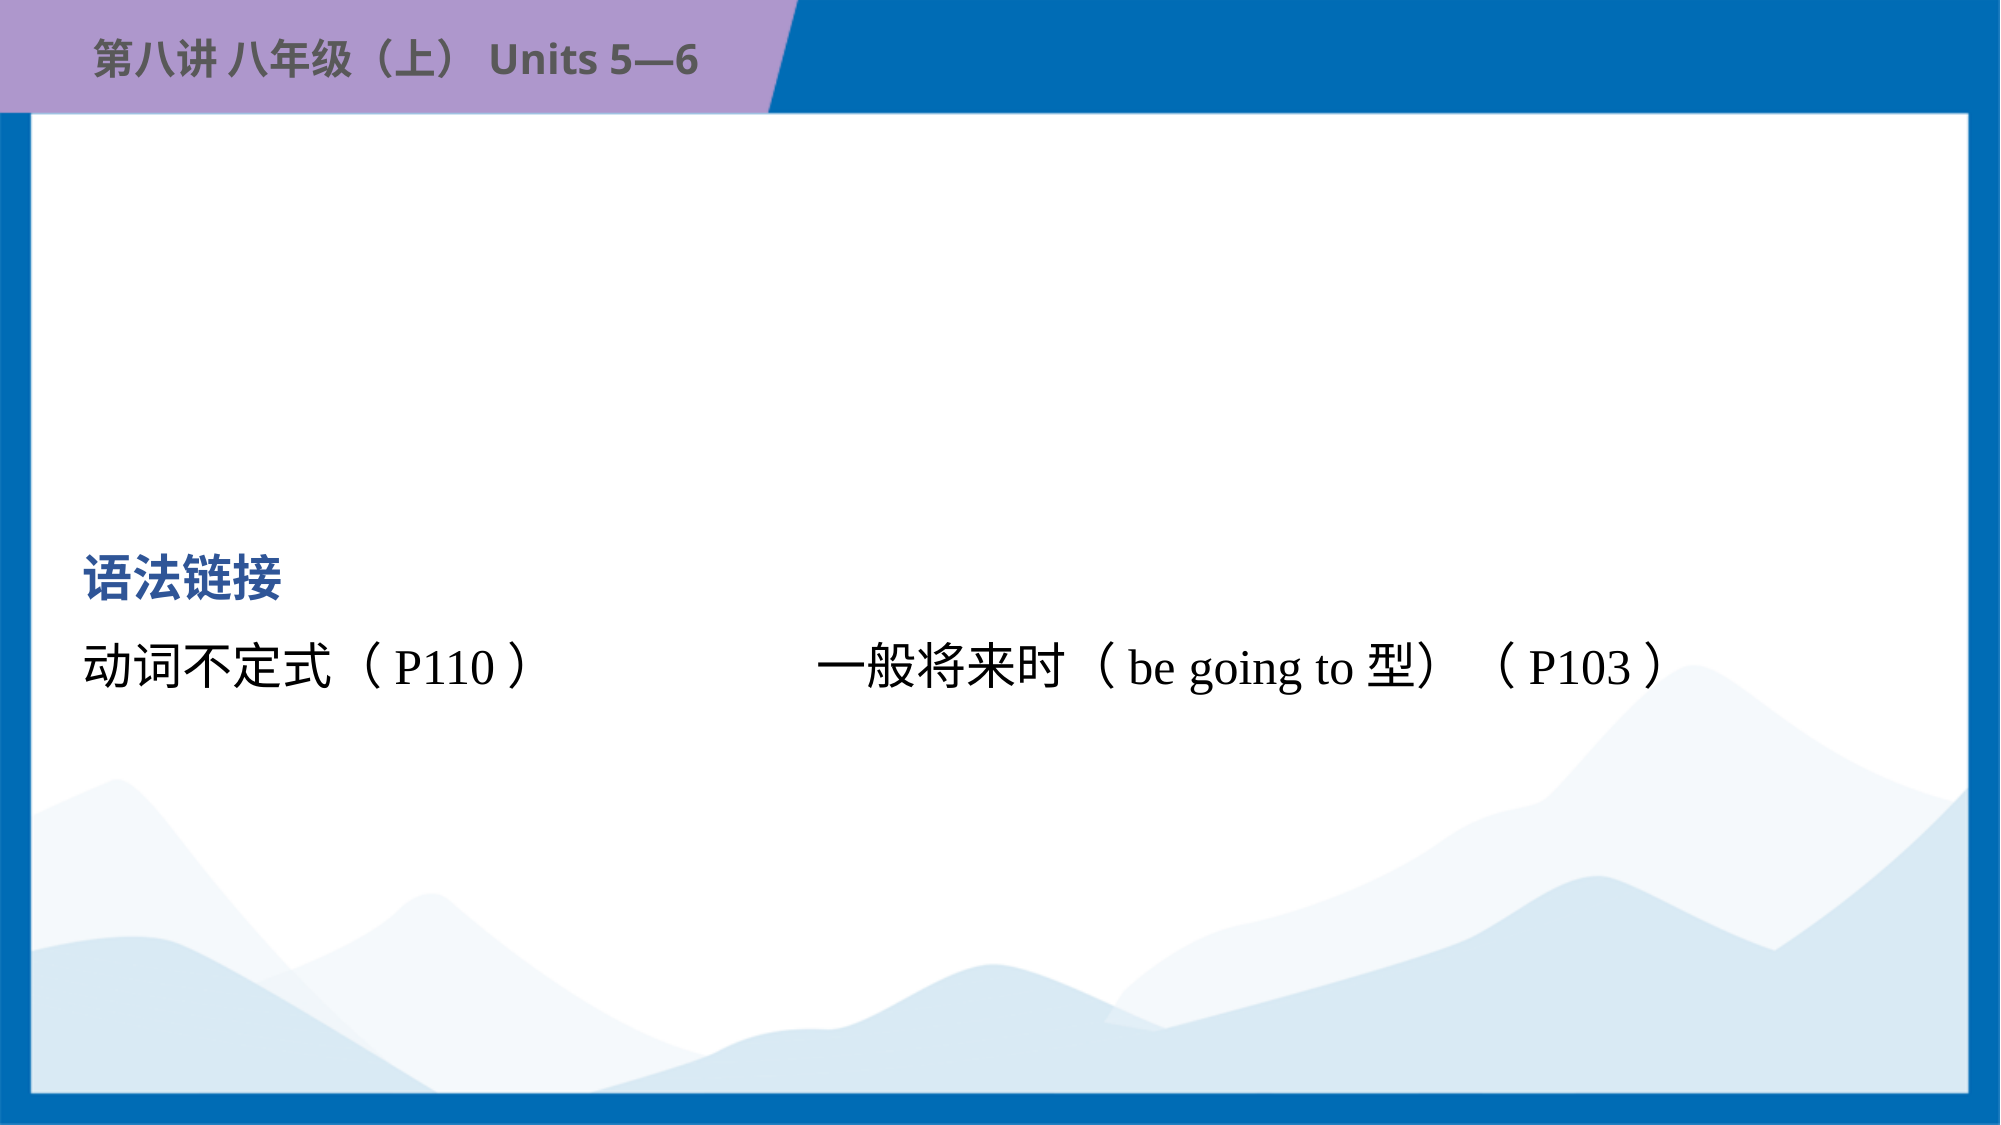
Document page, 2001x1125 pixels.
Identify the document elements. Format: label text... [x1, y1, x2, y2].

picture [0, 0, 2000, 1125]
text_box 语法链接 动词不定式（P110） 一般将来时（be going to型）（P103） [82, 514, 1917, 685]
